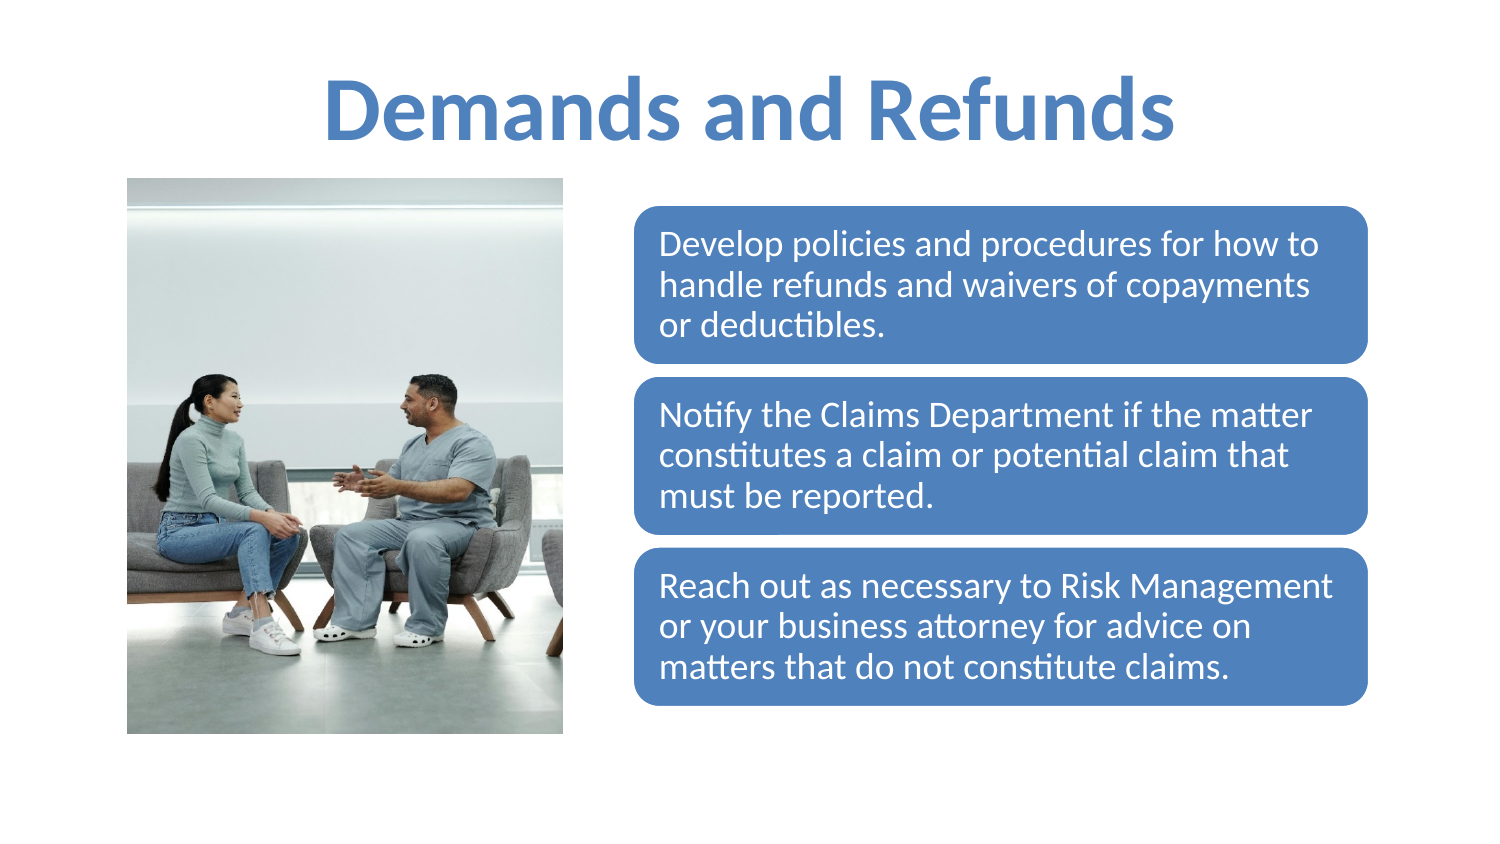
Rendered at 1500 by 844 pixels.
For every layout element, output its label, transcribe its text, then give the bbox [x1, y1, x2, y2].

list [127, 177, 563, 735]
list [631, 166, 1371, 746]
title Demands and Refunds [75, 33, 1425, 175]
